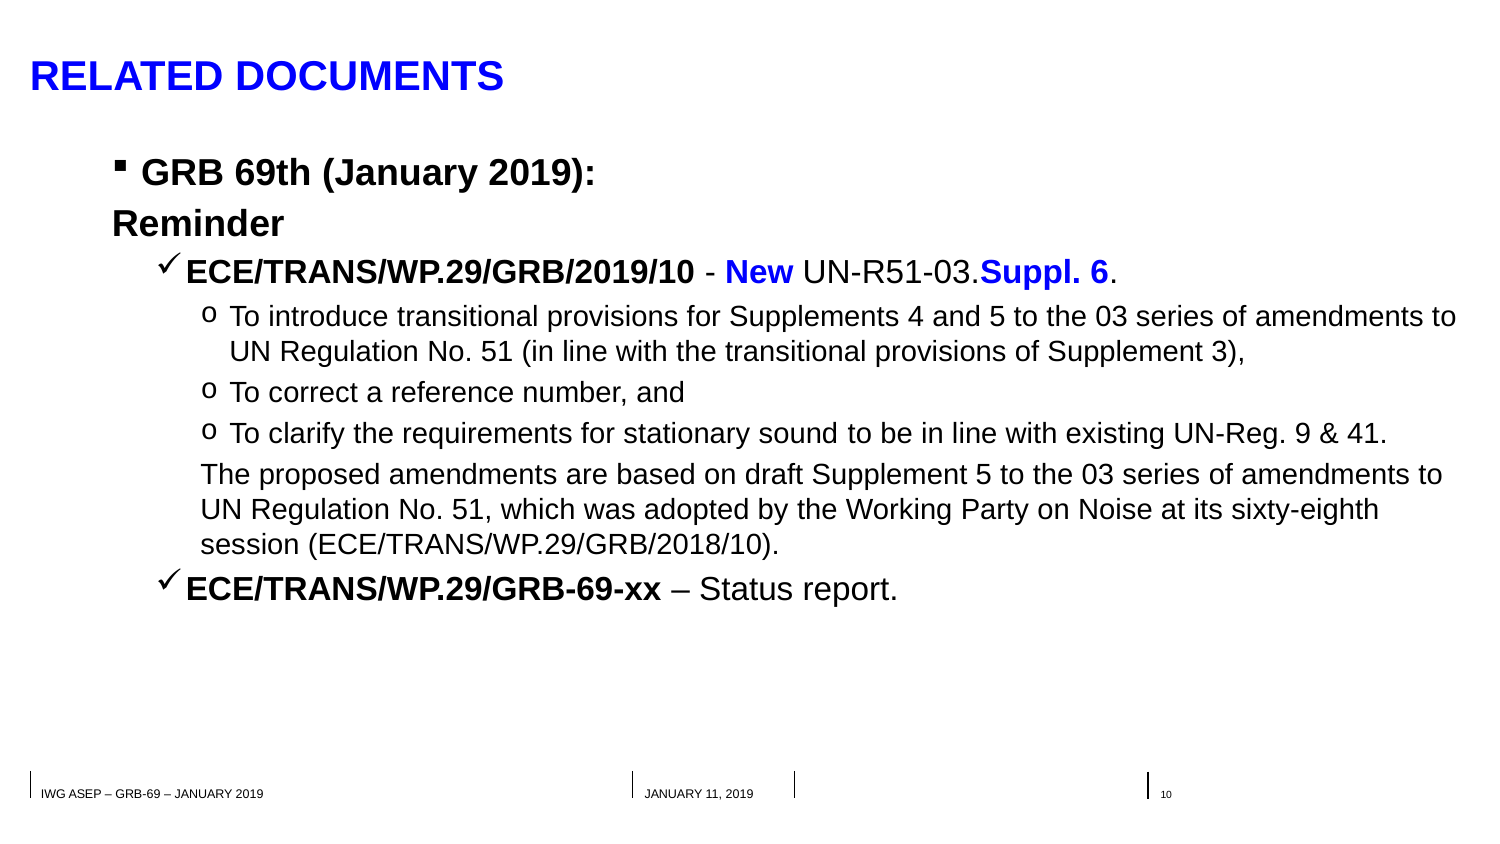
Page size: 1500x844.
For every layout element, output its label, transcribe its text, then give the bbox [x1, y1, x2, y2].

list GRB 69th (January 2019): Reminder ECE/TRANS/WP.29/GRB/2019/10 - New UN-R51-03.Suppl. 6. To introduce transitional provisions for Supplements 4 and 5 to the 03 series of amendments to UN Regulation No. 51 (in line with the transitional provisions of Supplement 3), To correct a reference number, and To clarify the requirements for stationary sound to be in line with existing UN-Reg. 9 & 41. The proposed amendments are based on draft Supplement 5 to the 03 series of amendments to UN Regulation No. 51, which was adopted by the Working Party on Noise at its sixty-eighth session (ECE/TRANS/WP.29/GRB/2018/10). ECE/TRANS/WP.29/GRB-69-xx – Status report. [111, 148, 1482, 761]
title RELATED DOCUMENTS [29, 48, 1471, 91]
